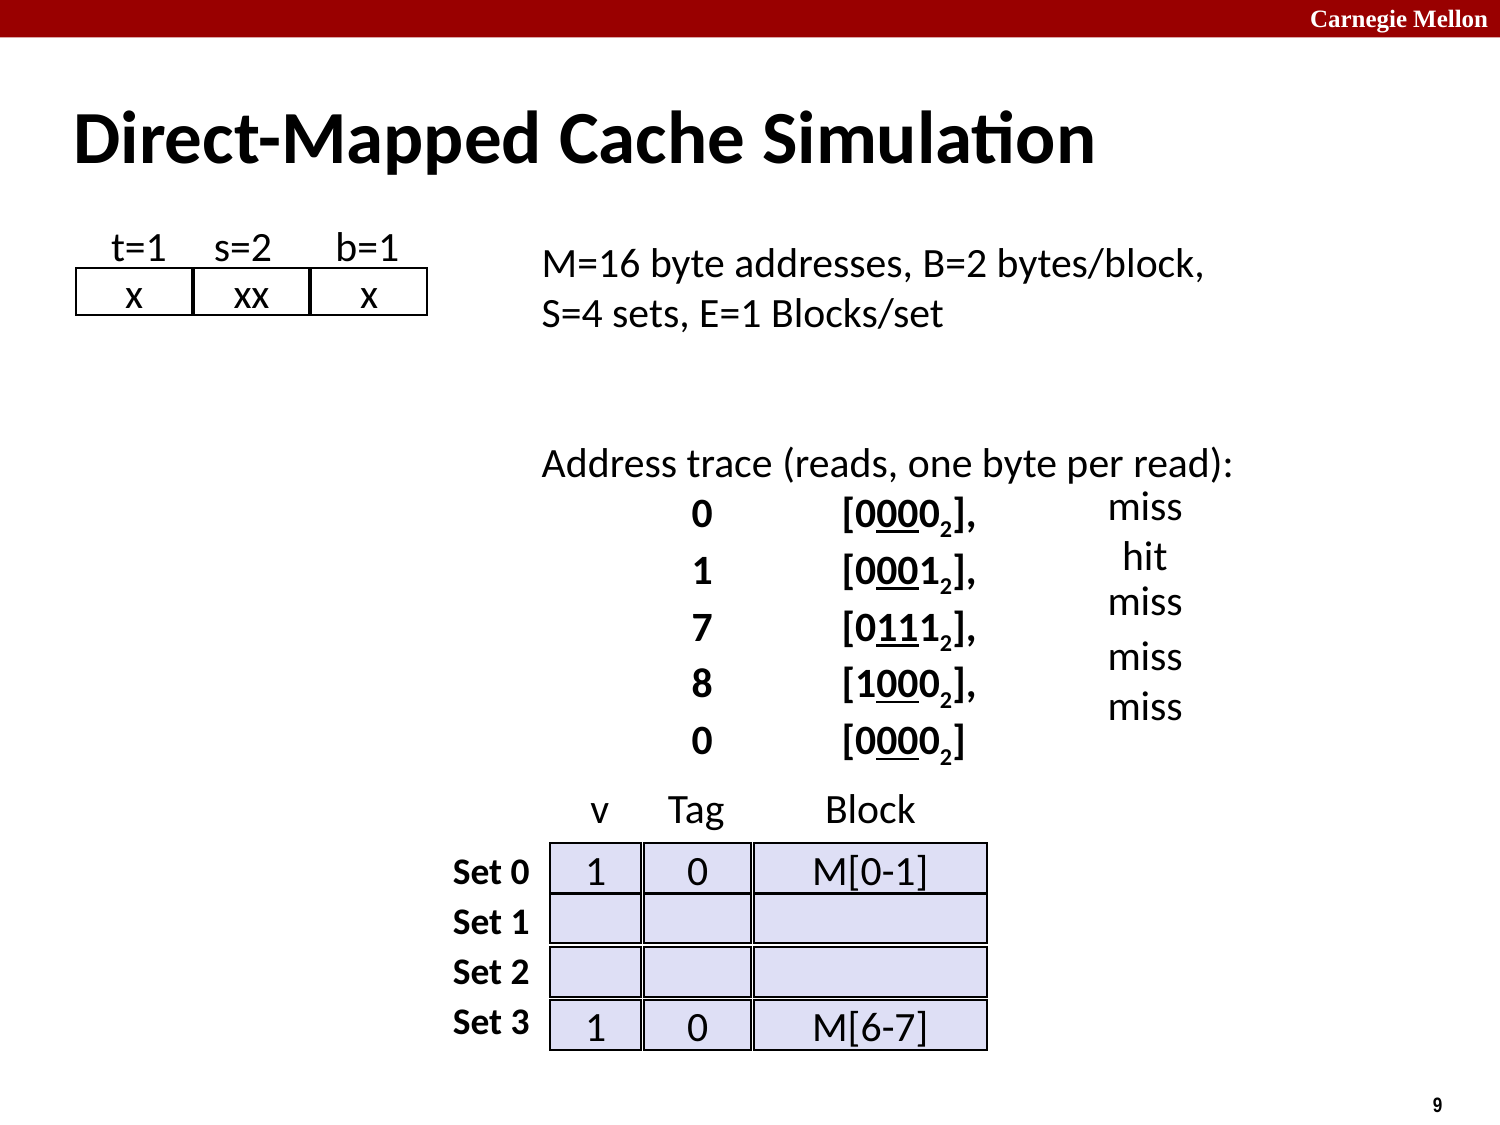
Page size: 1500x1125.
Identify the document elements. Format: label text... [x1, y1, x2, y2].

text_box Set 2 [438, 939, 545, 989]
text_box Block [810, 774, 932, 839]
text_box Set 3 [438, 989, 545, 1050]
text_box Tag [653, 774, 740, 839]
text_box miss [1092, 486, 1198, 534]
text_box s=2 [199, 212, 288, 267]
text_box [753, 902, 987, 944]
text_box M=16 byte addresses, B=2 bytes/block, S=4 sets, E=1 Blocks/set Address trace (reads, one byte per read): 0 [00002], 1 [00012], 7 [01112], 8 [10002], 0 [00002] [526, 228, 1500, 778]
text_box Set 1 [438, 889, 545, 939]
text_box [549, 999, 987, 1051]
text_box b=1 [320, 212, 415, 267]
text_box v [575, 774, 625, 839]
text_box miss [1092, 686, 1198, 734]
text_box miss [1092, 581, 1198, 629]
text_box x [76, 267, 192, 315]
title Direct-Mapped Cache Simulation [58, 71, 1305, 197]
text_box [753, 946, 987, 997]
text_box miss [1092, 636, 1198, 684]
text_box t=1 [96, 212, 183, 277]
text_box [644, 946, 752, 997]
text_box x [311, 267, 427, 315]
text_box [644, 903, 752, 944]
text_box hit [1107, 536, 1183, 581]
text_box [549, 842, 987, 894]
text_box [549, 946, 642, 997]
text_box Set 0 [438, 839, 545, 889]
text_box xx [193, 267, 310, 315]
text_box [549, 902, 642, 944]
